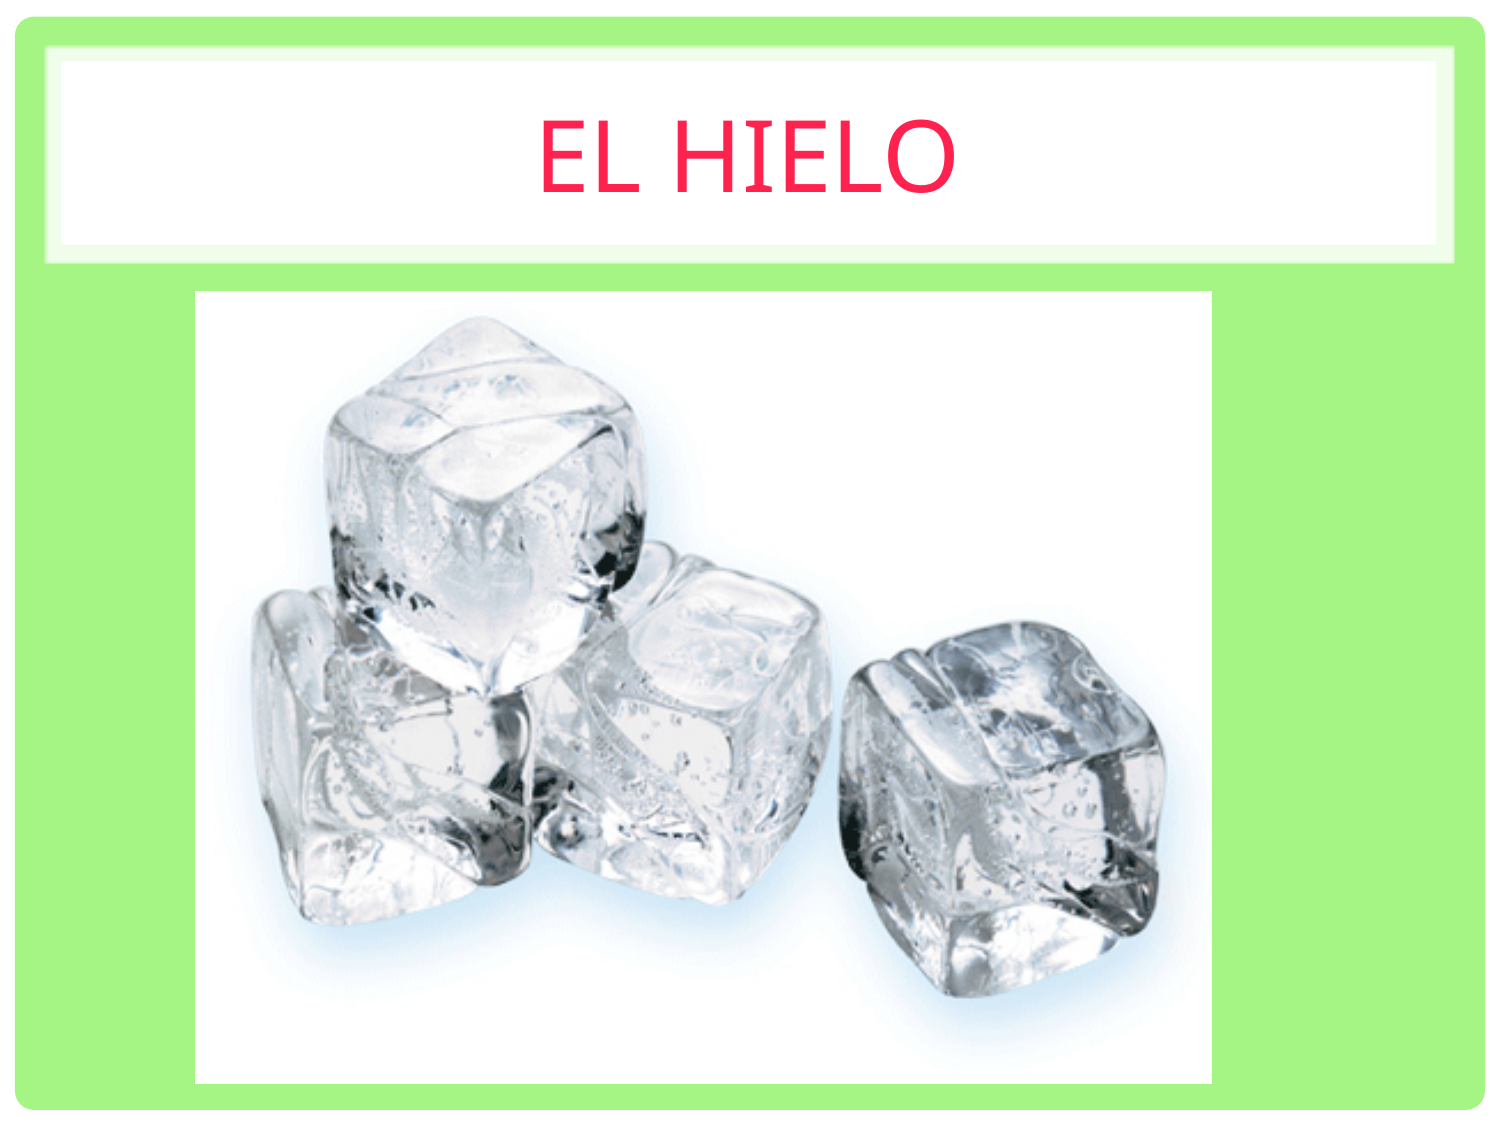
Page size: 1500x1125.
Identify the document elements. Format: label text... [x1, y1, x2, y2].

title EL HIELO [69, 66, 1425, 238]
picture [194, 291, 1212, 1084]
